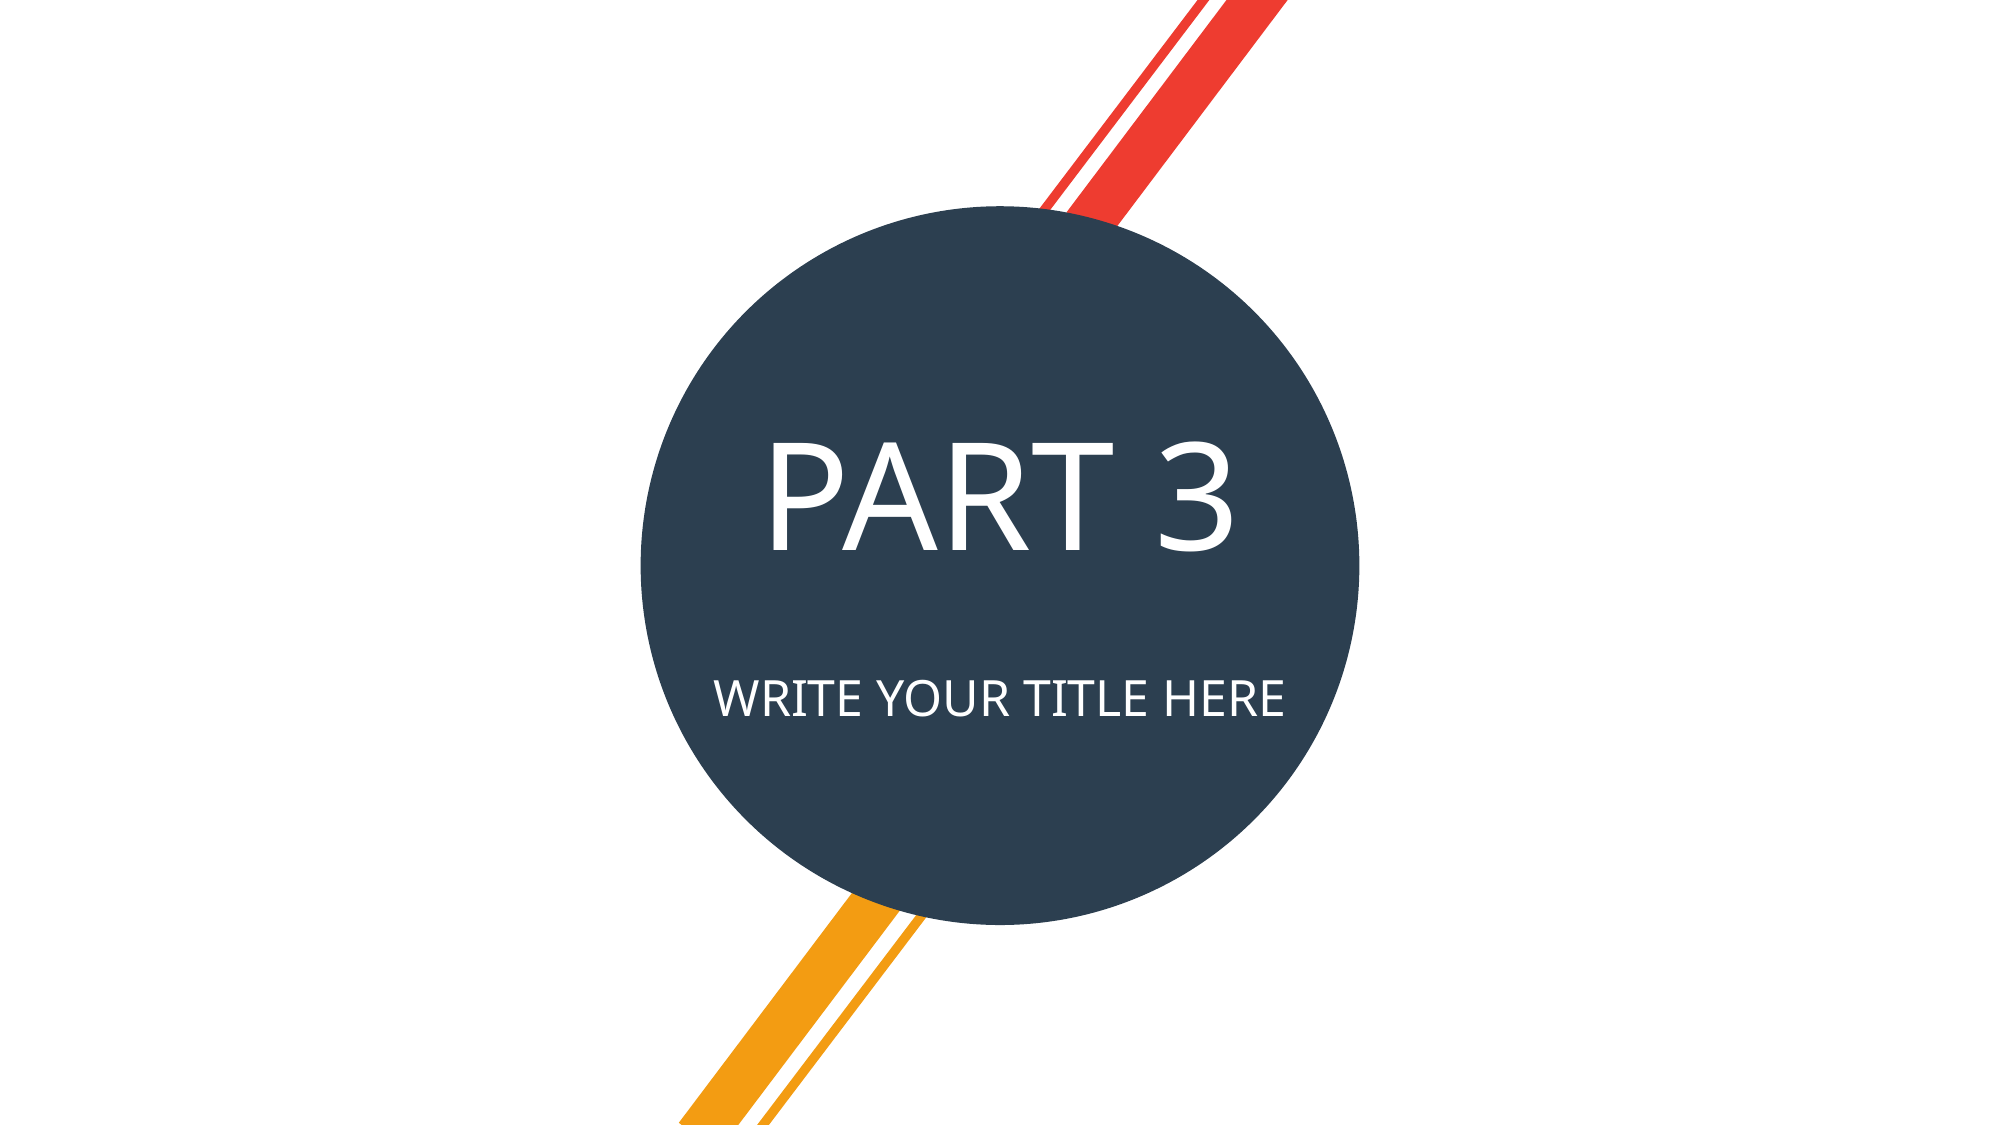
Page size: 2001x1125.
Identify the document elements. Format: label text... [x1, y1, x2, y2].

text_box [639, 205, 1361, 927]
text_box WRITE YOUR TITLE HERE [693, 658, 1306, 734]
text_box [677, 1046, 735, 1125]
text_box PART 3 [699, 393, 1301, 588]
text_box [735, 887, 940, 1125]
text_box [1229, 0, 1289, 80]
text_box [1024, 0, 1229, 242]
